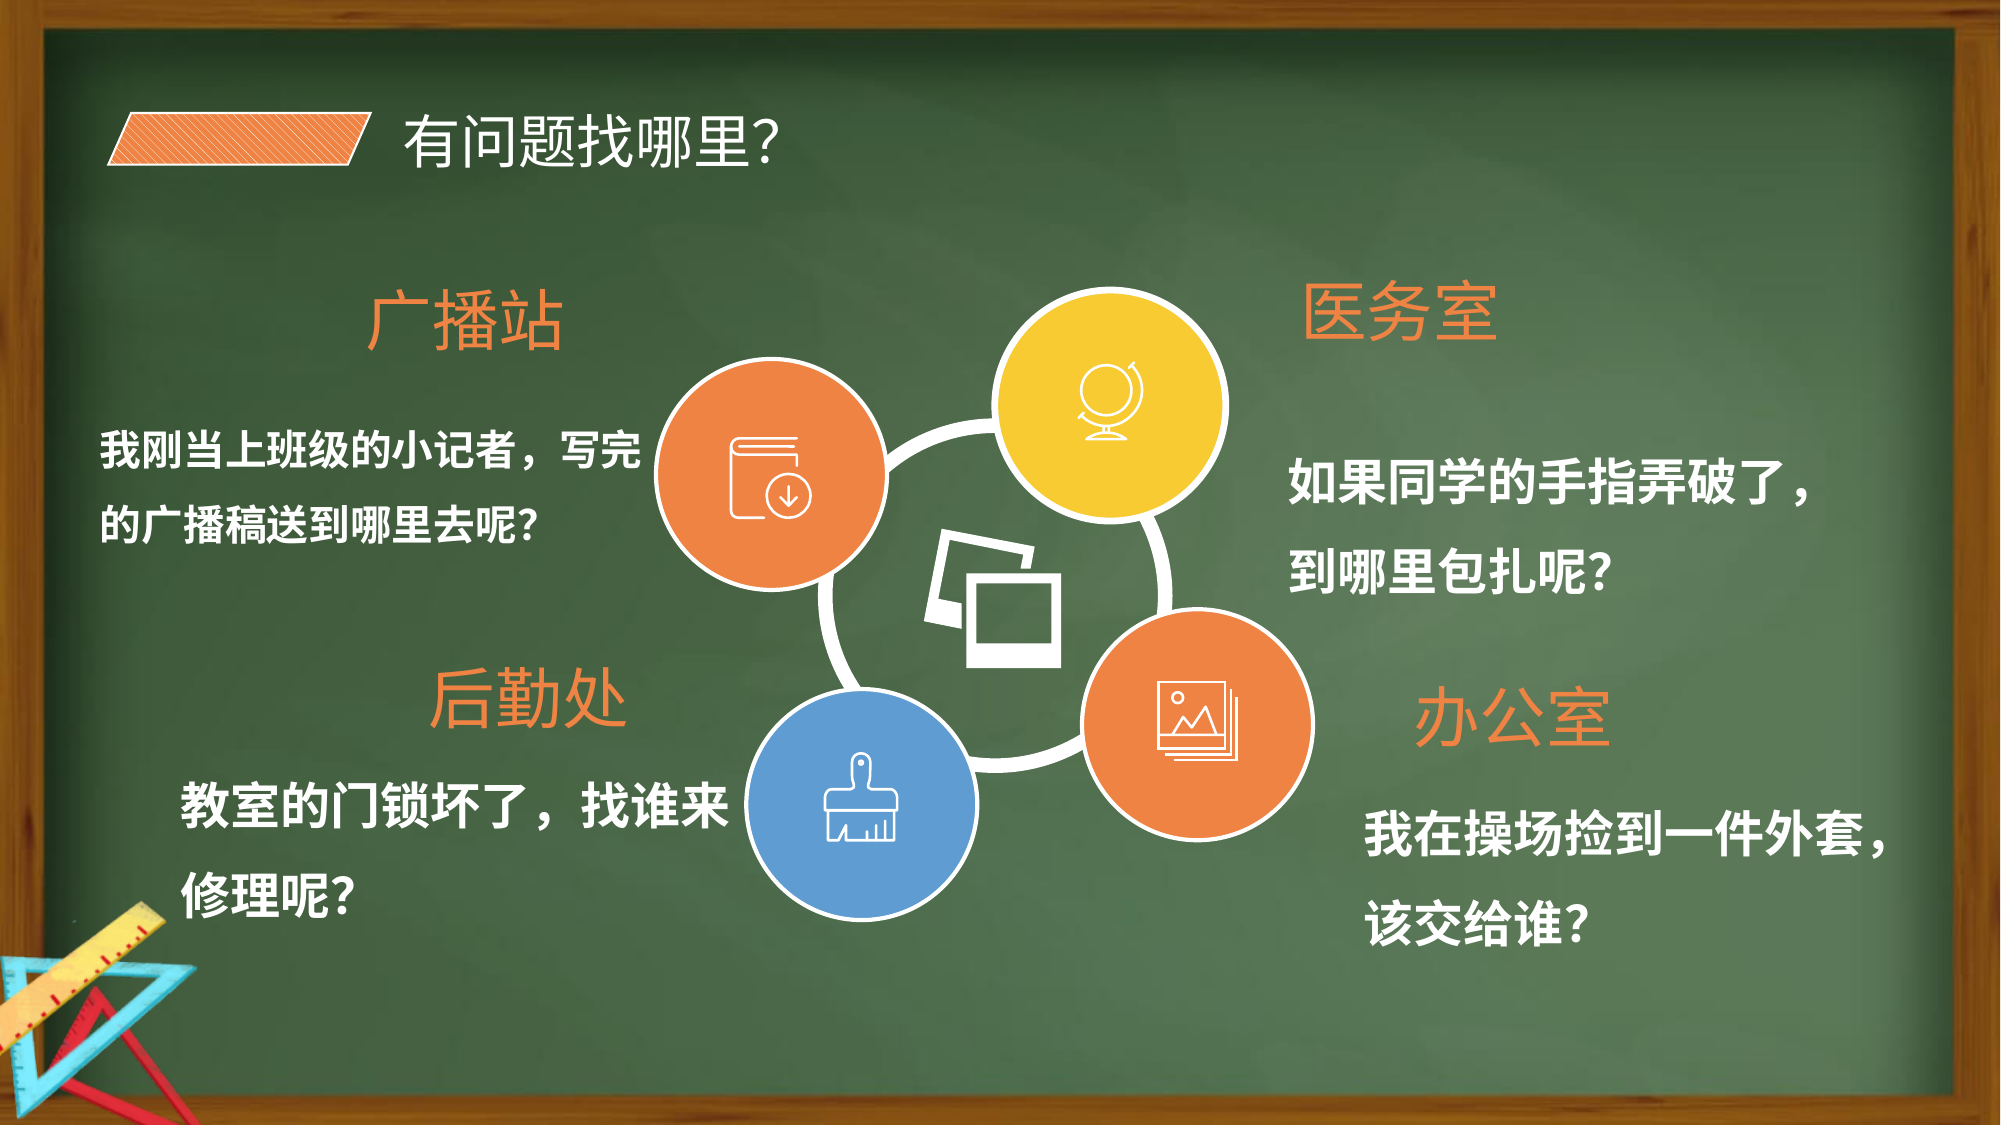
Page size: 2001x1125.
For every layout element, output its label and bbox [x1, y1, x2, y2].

text_box [85, 262, 1931, 963]
text_box [108, 97, 782, 184]
picture [0, 0, 2001, 1125]
